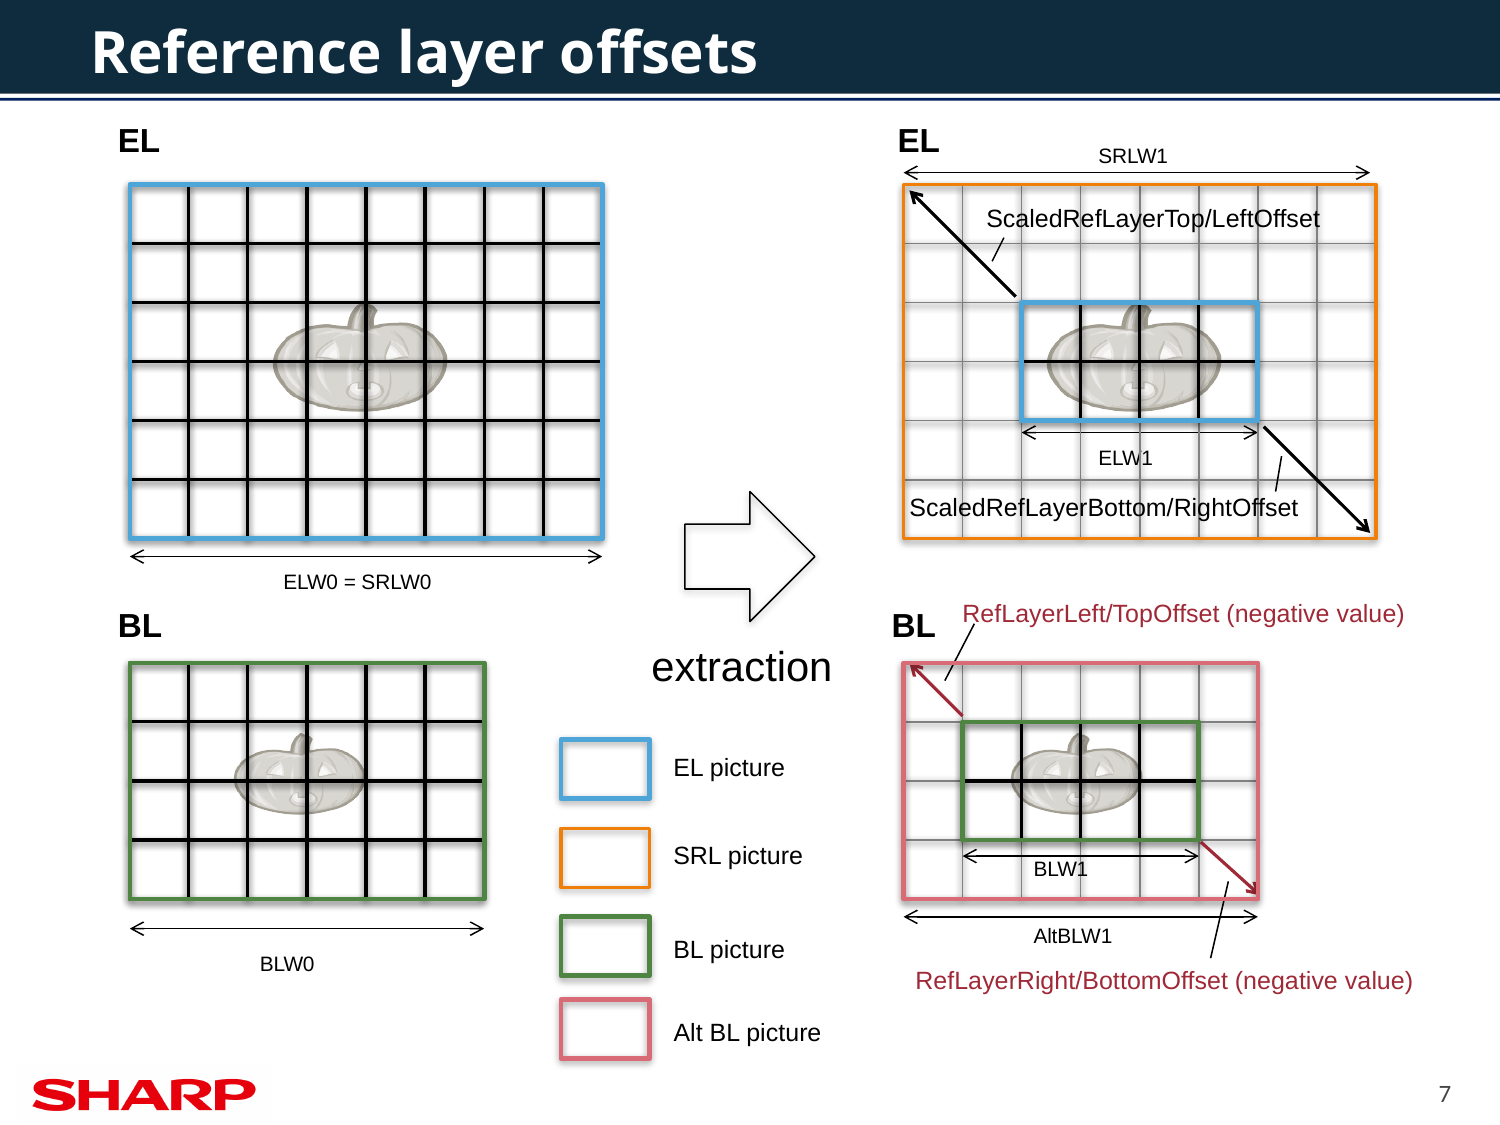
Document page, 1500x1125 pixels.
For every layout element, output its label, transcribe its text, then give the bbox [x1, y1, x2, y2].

text_box [560, 739, 650, 799]
text_box AltBLW1 [1027, 926, 1164, 954]
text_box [909, 662, 963, 717]
text_box BL [112, 597, 201, 650]
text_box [1210, 881, 1229, 959]
text_box [129, 184, 603, 540]
text_box EL picture [667, 745, 792, 788]
text_box [129, 662, 485, 900]
text_box BL picture [667, 927, 792, 970]
text_box SRLW1 [1092, 137, 1229, 171]
text_box [903, 184, 1377, 540]
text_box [1200, 841, 1261, 896]
text_box [560, 999, 650, 1059]
text_box RefLayerRight/BottomOffset (negative value) [909, 958, 1441, 1000]
text_box extraction [602, 633, 839, 696]
text_box [903, 662, 1259, 900]
picture [271, 302, 449, 412]
picture [1009, 733, 1144, 815]
text_box EL [112, 113, 201, 166]
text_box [909, 190, 1016, 297]
slide_number 7 [1345, 1062, 1467, 1108]
text_box BLW0 [253, 944, 390, 982]
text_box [1263, 426, 1371, 534]
picture [232, 733, 367, 815]
text_box [560, 916, 650, 977]
text_box RefLayerLeft/TopOffset (negative value) [956, 592, 1465, 634]
picture [1045, 302, 1223, 412]
text_box BL [885, 597, 956, 650]
text_box EL [891, 113, 981, 166]
text_box [560, 827, 650, 888]
title Reference layer offsets [74, 15, 1426, 85]
text_box SRL picture [667, 834, 810, 876]
text_box ELW0 = SRLW0 [277, 565, 508, 600]
text_box [1021, 302, 1259, 421]
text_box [944, 623, 975, 681]
text_box [684, 490, 816, 623]
picture [17, 1064, 271, 1125]
text_box Alt BL picture [667, 1010, 828, 1053]
